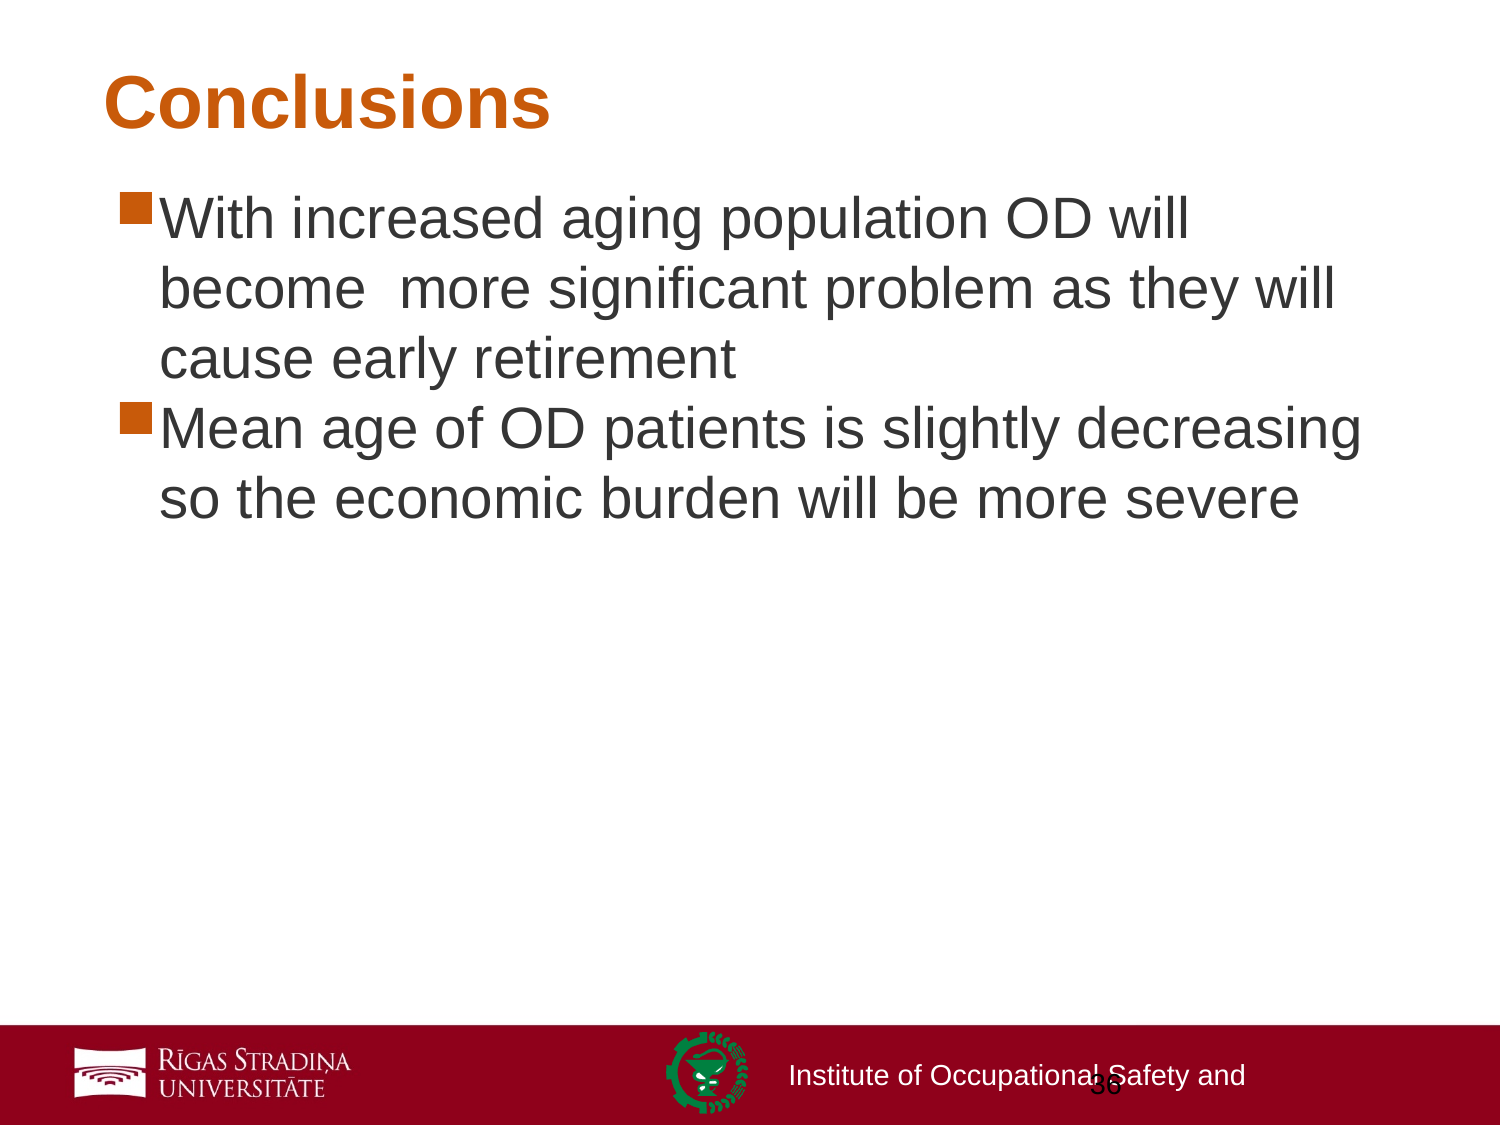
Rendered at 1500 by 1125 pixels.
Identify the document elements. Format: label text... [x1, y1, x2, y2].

picture [0, 0, 1500, 1125]
title Conclusions [88, 31, 1407, 178]
slide_number 36 [1074, 1024, 1400, 1103]
list With increased aging population OD will become more significant problem as they will cause early retirement Mean age of OD patients is slightly decreasing so the economic burden will be more severe [100, 172, 1424, 988]
